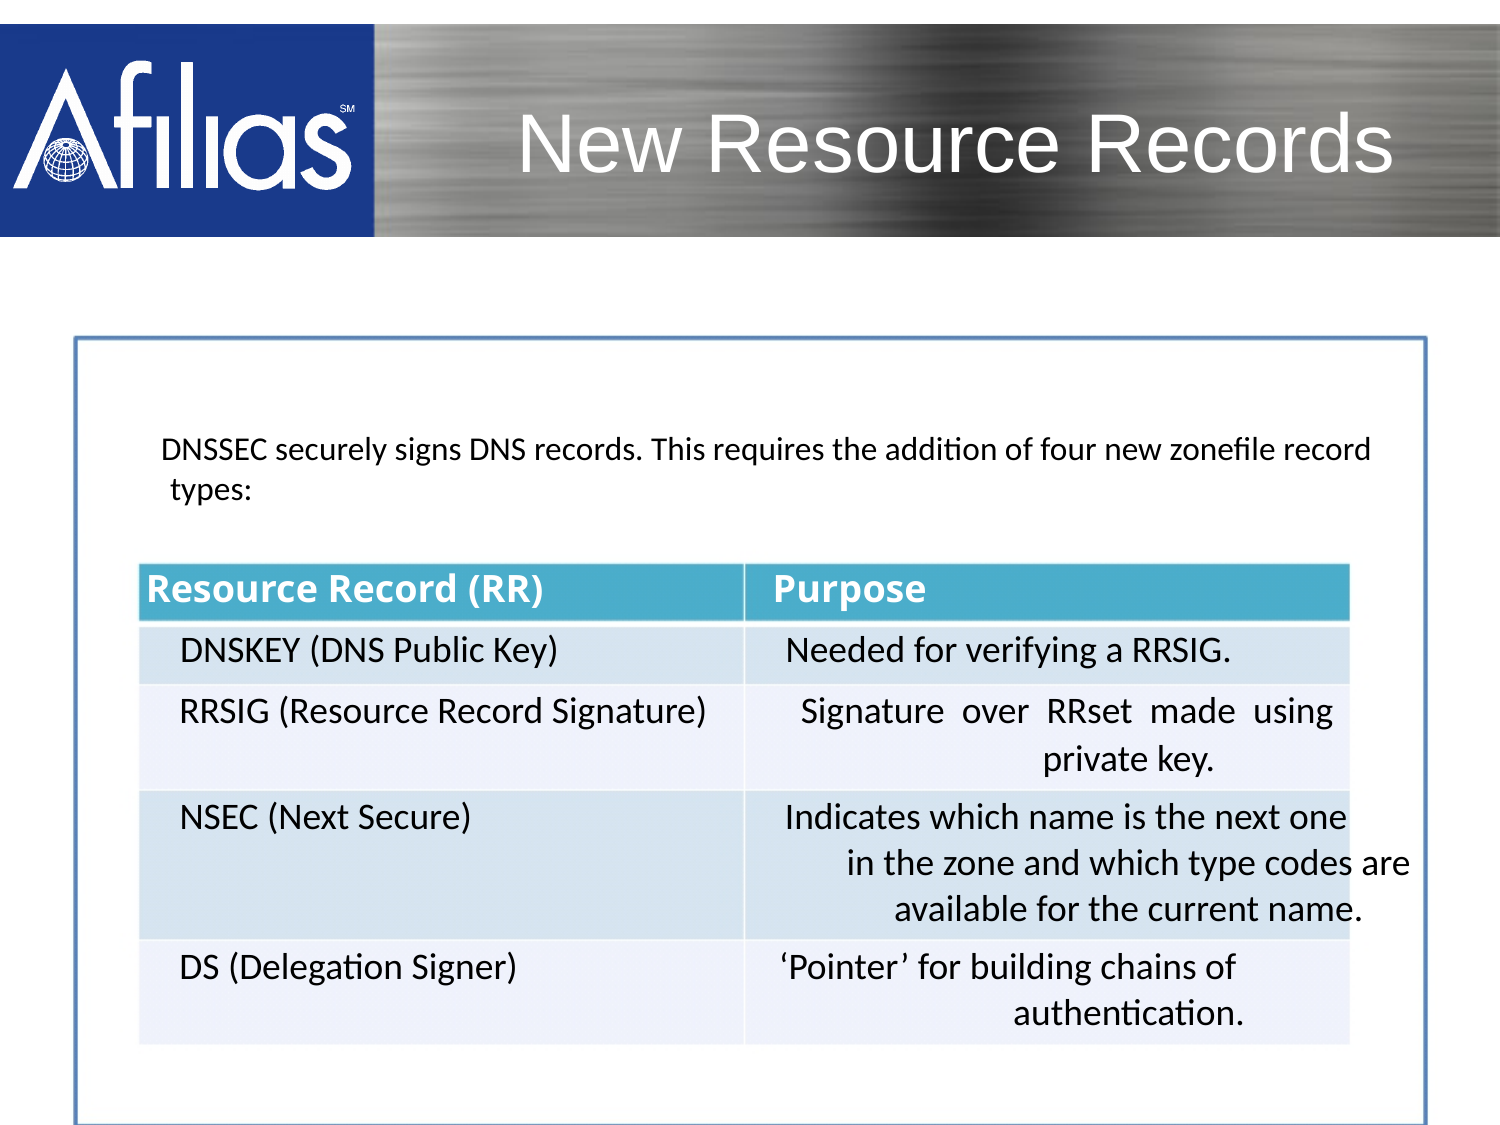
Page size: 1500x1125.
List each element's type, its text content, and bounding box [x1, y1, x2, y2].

picture [0, 24, 1500, 1125]
title New Resource Records [412, 45, 1500, 233]
